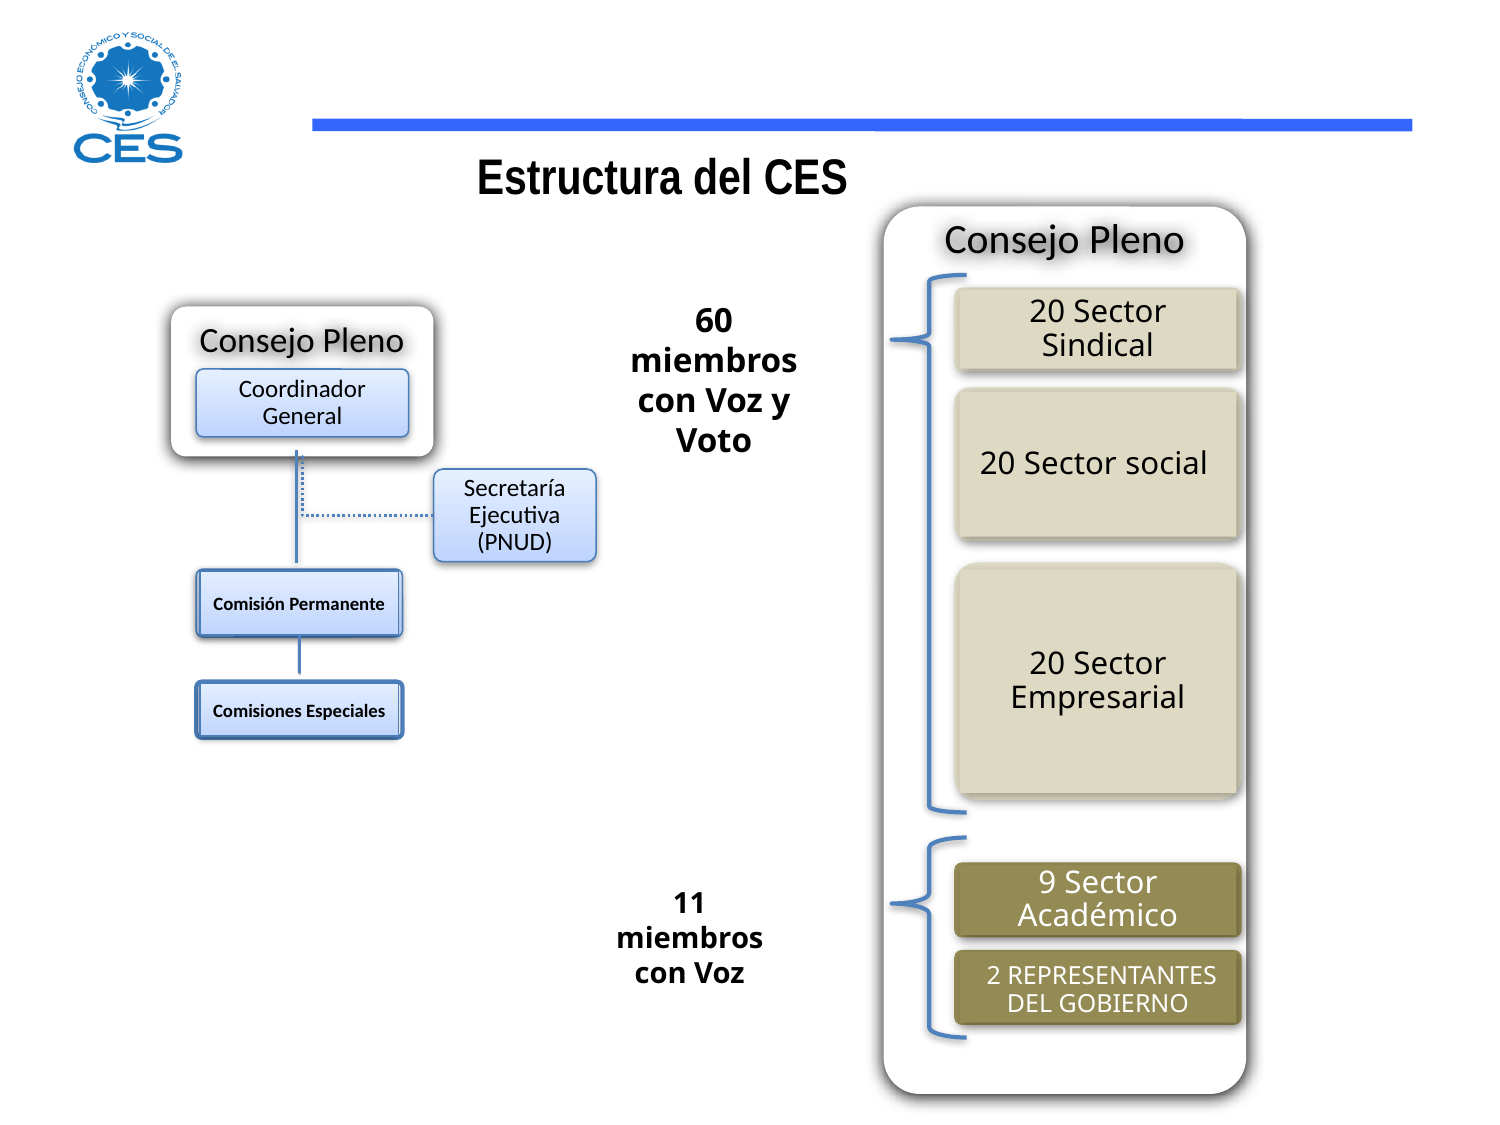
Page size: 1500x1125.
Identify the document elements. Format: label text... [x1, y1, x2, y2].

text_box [953, 387, 1242, 542]
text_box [883, 206, 1247, 1095]
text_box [953, 949, 1242, 1026]
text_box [195, 368, 409, 437]
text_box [338, 445, 398, 552]
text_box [170, 306, 434, 457]
text_box 11 miembros con Voz [602, 878, 778, 995]
text_box Estructura del CES [324, 137, 1000, 213]
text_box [195, 681, 403, 739]
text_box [433, 468, 597, 562]
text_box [953, 862, 1242, 938]
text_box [953, 287, 1242, 372]
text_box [195, 568, 403, 638]
picture [24, 24, 235, 173]
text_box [953, 562, 1242, 801]
text_box 60 miembros con Voz y Voto [608, 293, 820, 465]
